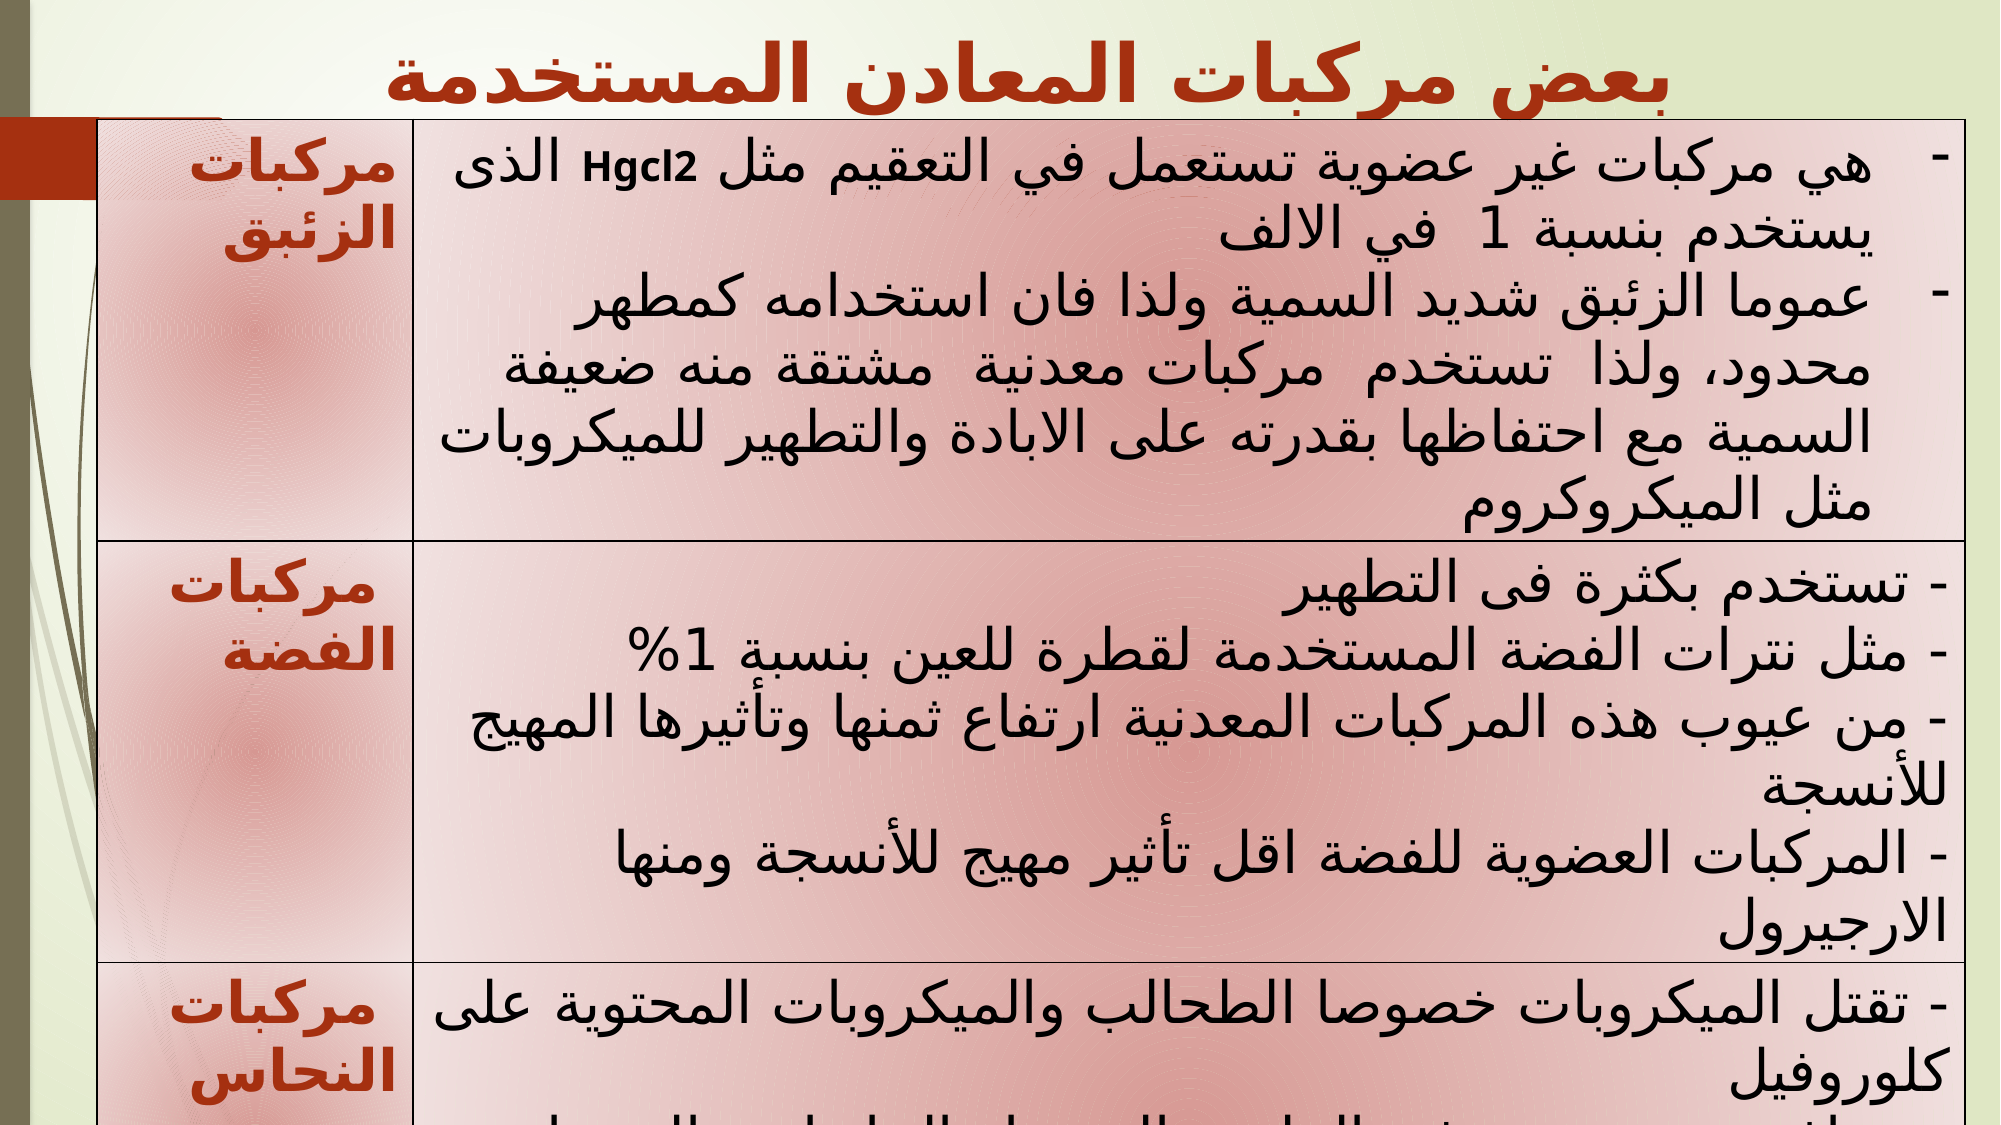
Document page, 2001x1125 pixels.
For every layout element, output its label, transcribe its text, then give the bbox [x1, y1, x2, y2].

table_header مركبات الزئبق [98, 120, 412, 540]
table_cell مركبات النحاس [98, 963, 412, 1125]
table_cell - تقتل الميكروبات خصوصا الطحالب والميكروبات المحتوية على كلوروفيل - تضاف بنسبة جزء فى المليون الى مياه الخازنات والبحيرات لقتل مابها من طحالب - زيادة النسبة عن هذا الحد يبيد الاحياء البحرية [414, 963, 1964, 1125]
title بعض مركبات المعادن المستخدمة كمطهرات [298, 14, 1761, 119]
table_header هي مركبات غير عضوية تستعمل في التعقيم مثل Hgcl2 الذى يستخدم بنسبة 1 في الالف عموما الزئبق شديد السمية ولذا فان استخدامه كمطهر محدود، ولذا تستخدم مركبات معدنية مشتقة منه ضعيفة السمية مع احتفاظها بقدرته على الابادة والتطهير للميكروبات مثل الميكروكروم [414, 120, 1964, 540]
table_cell مركبات الفضة [98, 542, 412, 962]
table_cell - تستخدم بكثرة فى التطهير - مثل نترات الفضة المستخدمة لقطرة للعين بنسبة 1% - من عيوب هذه المركبات المعدنية ارتفاع ثمنها وتأثيرها المهيج للأنسجة - المركبات العضوية للفضة اقل تأثير مهيج للأنسجة ومنها الارجيرول [414, 542, 1964, 962]
